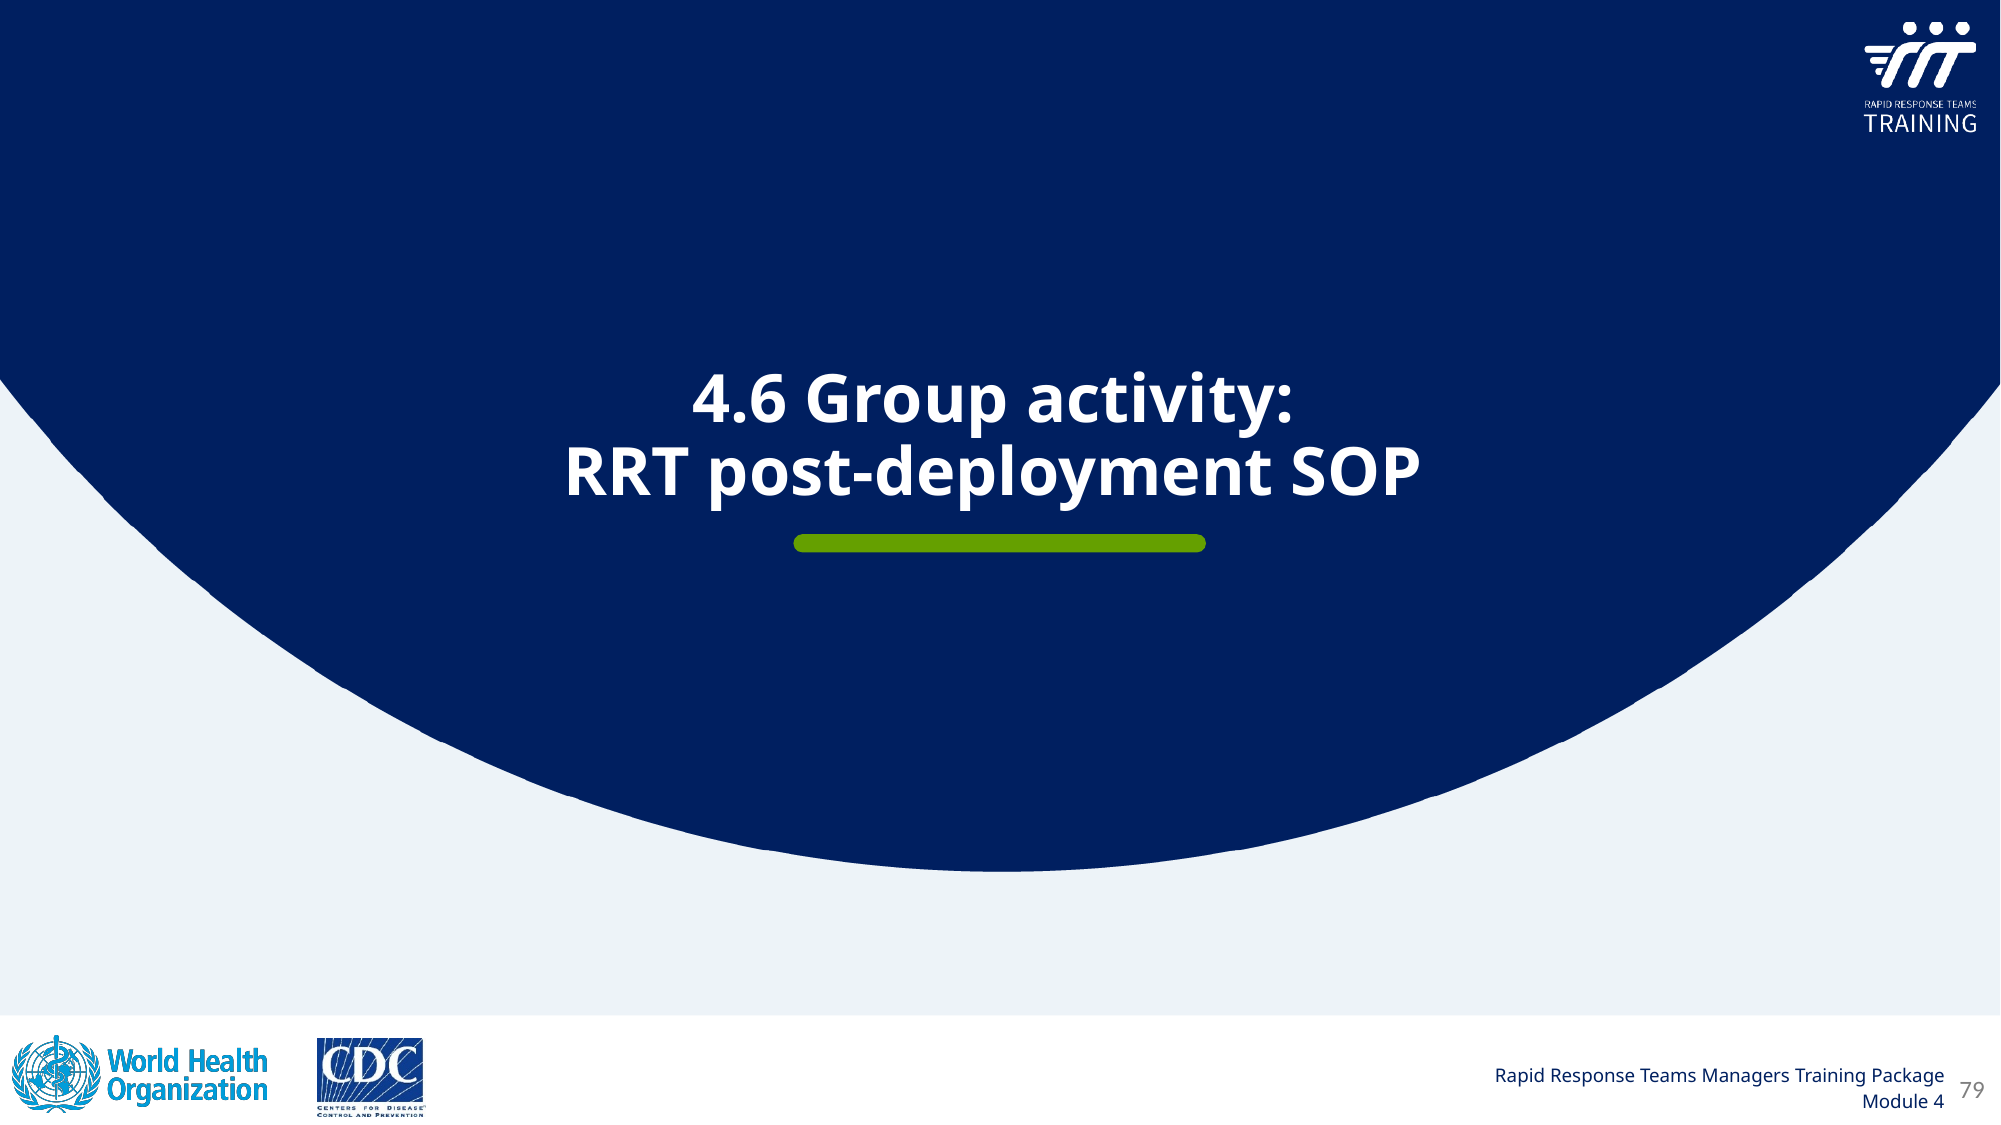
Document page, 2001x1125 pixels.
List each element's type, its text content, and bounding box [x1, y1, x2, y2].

picture [317, 1038, 426, 1117]
picture [34, 1054, 43, 1078]
picture [24, 1054, 36, 1087]
picture [50, 1108, 62, 1113]
picture [71, 1053, 90, 1091]
picture [12, 1035, 54, 1068]
list 4.6 Group activity: RRT post-deployment SOP [70, 283, 1934, 592]
picture [0, 0, 2001, 904]
slide_number 79 [1926, 1066, 2000, 1119]
picture [22, 1062, 26, 1077]
picture [12, 1083, 48, 1113]
picture [46, 1056, 54, 1062]
picture [40, 1062, 47, 1070]
picture [30, 1083, 37, 1091]
picture [36, 1088, 78, 1105]
picture [59, 1035, 267, 1113]
